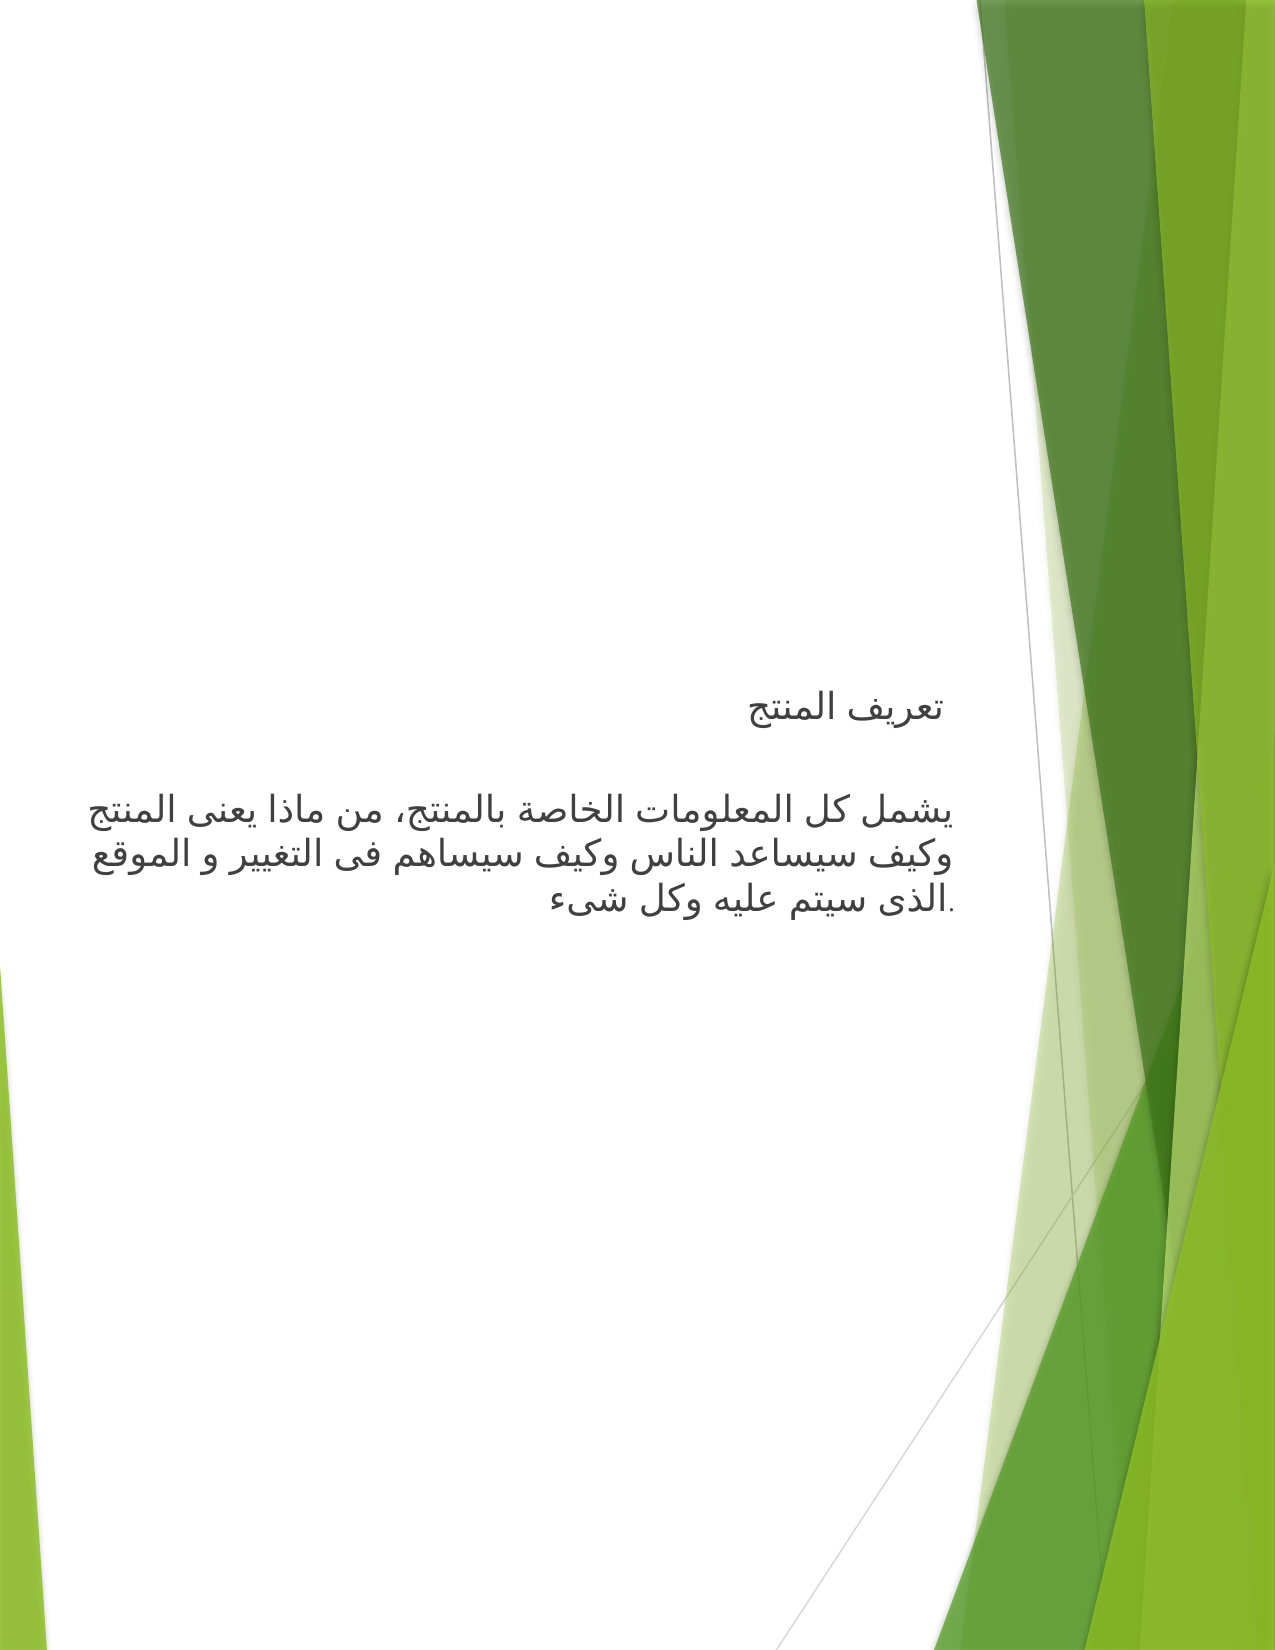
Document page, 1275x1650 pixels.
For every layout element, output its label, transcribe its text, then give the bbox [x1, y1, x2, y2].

list تعريف المنتج يشمل كل المعلومات الخاصة بالمنتج، من ماذا يعنى المنتج وكيف سيساعد الناس وكيف سيساهم فى التغيير و الموقع الذى سيتم عليه وكل شىء. [70, 502, 970, 1099]
